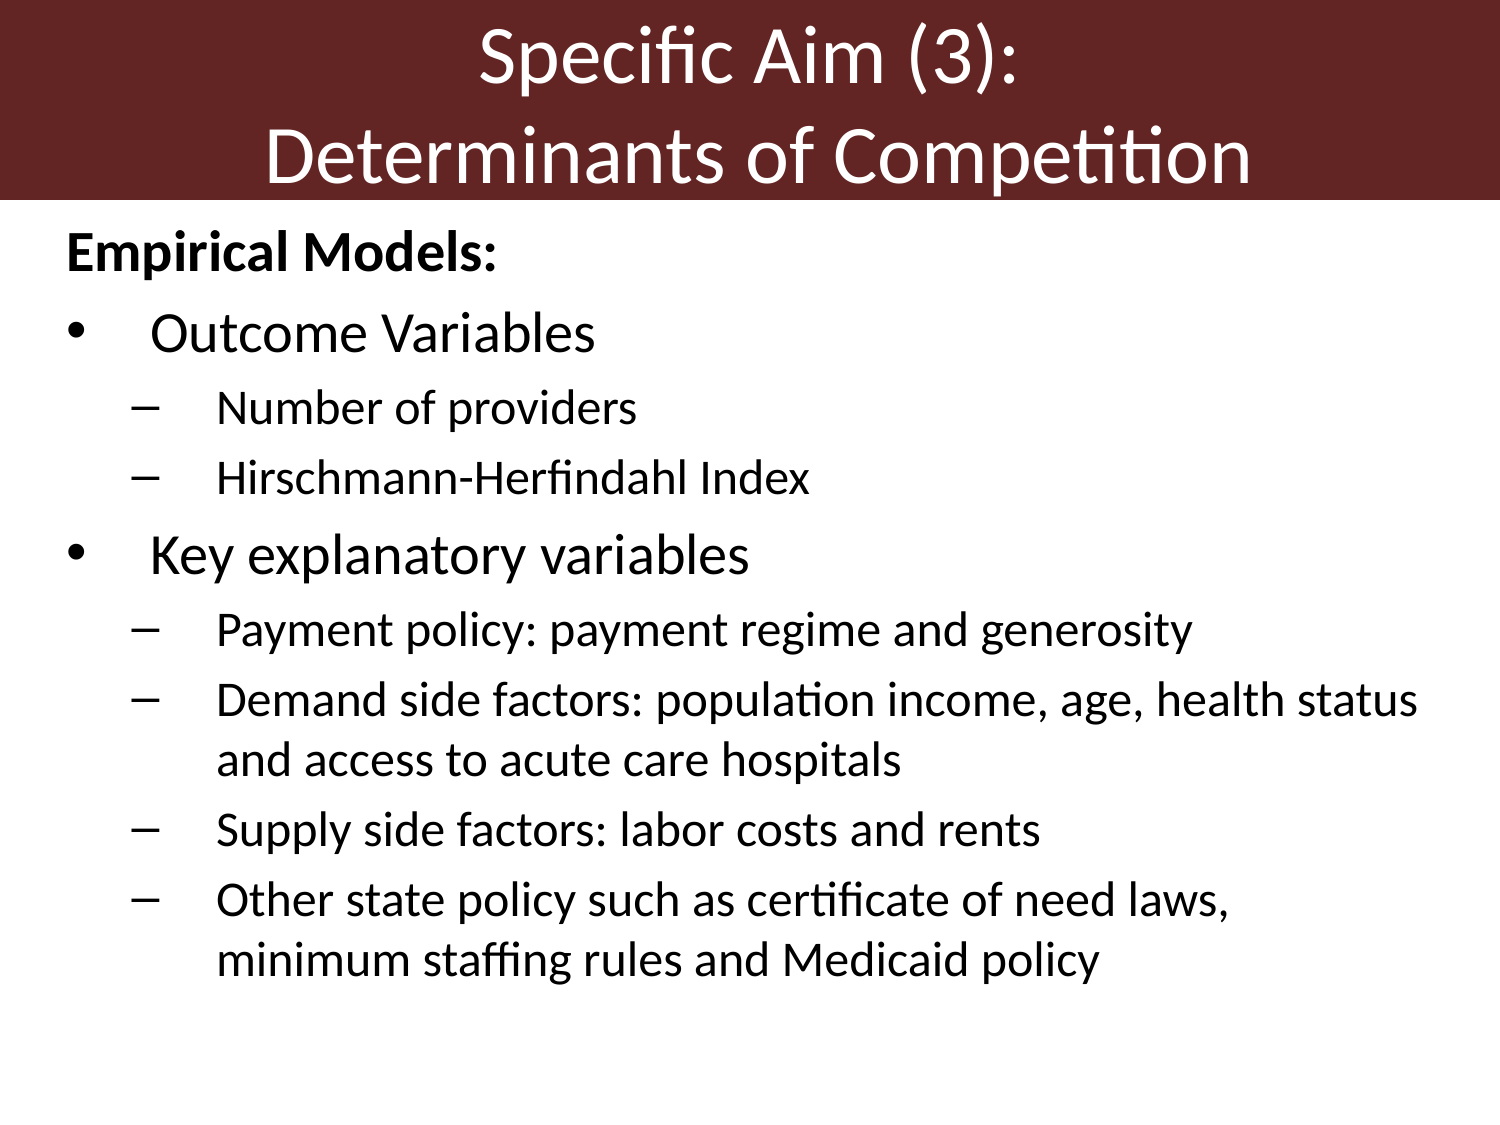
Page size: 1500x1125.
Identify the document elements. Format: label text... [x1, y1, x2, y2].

list Empirical Models: Outcome Variables Number of providers Hirschmann-Herfindahl Index Key explanatory variables Payment policy: payment regime and generosity Demand side factors: population income, age, health status and access to acute care hospitals Supply side factors: labor costs and rents Other state policy such as certificate of need laws, minimum staffing rules and Medicaid policy [50, 204, 1450, 1046]
text_box [0, 0, 1500, 200]
title Specific Aim (3): Determinants of Competition [74, 24, 1426, 176]
